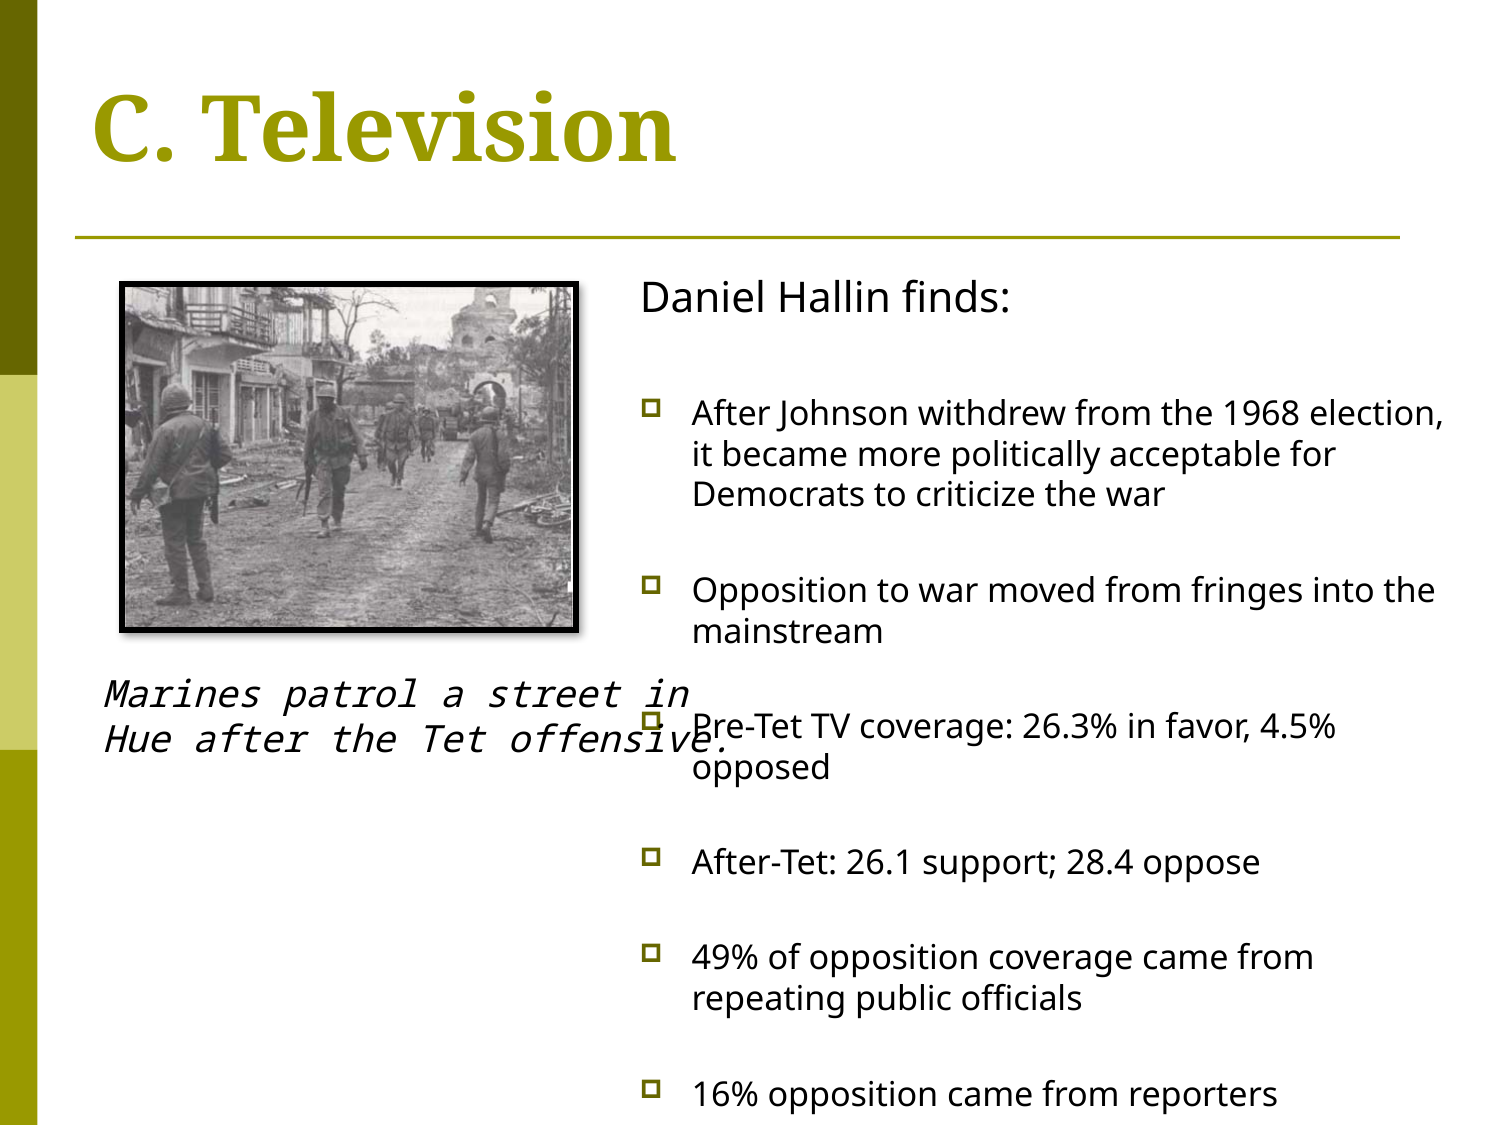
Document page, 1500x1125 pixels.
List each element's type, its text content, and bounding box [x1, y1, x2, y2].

title C. Television [74, 45, 1426, 188]
list Daniel Hallin finds: After Johnson withdrew from the 1968 election, it became more politically acceptable for Democrats to criticize the war Opposition to war moved from fringes into the mainstream Pre-Tet TV coverage: 26.3% in favor, 4.5% opposed After-Tet: 26.1 support; 28.4 oppose 49% of opposition coverage came from repeating public officials 16% opposition came from reporters [624, 262, 1476, 1125]
text_box Marines patrol a street in Hue after the Tet offensive. [87, 662, 838, 768]
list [124, 287, 574, 627]
